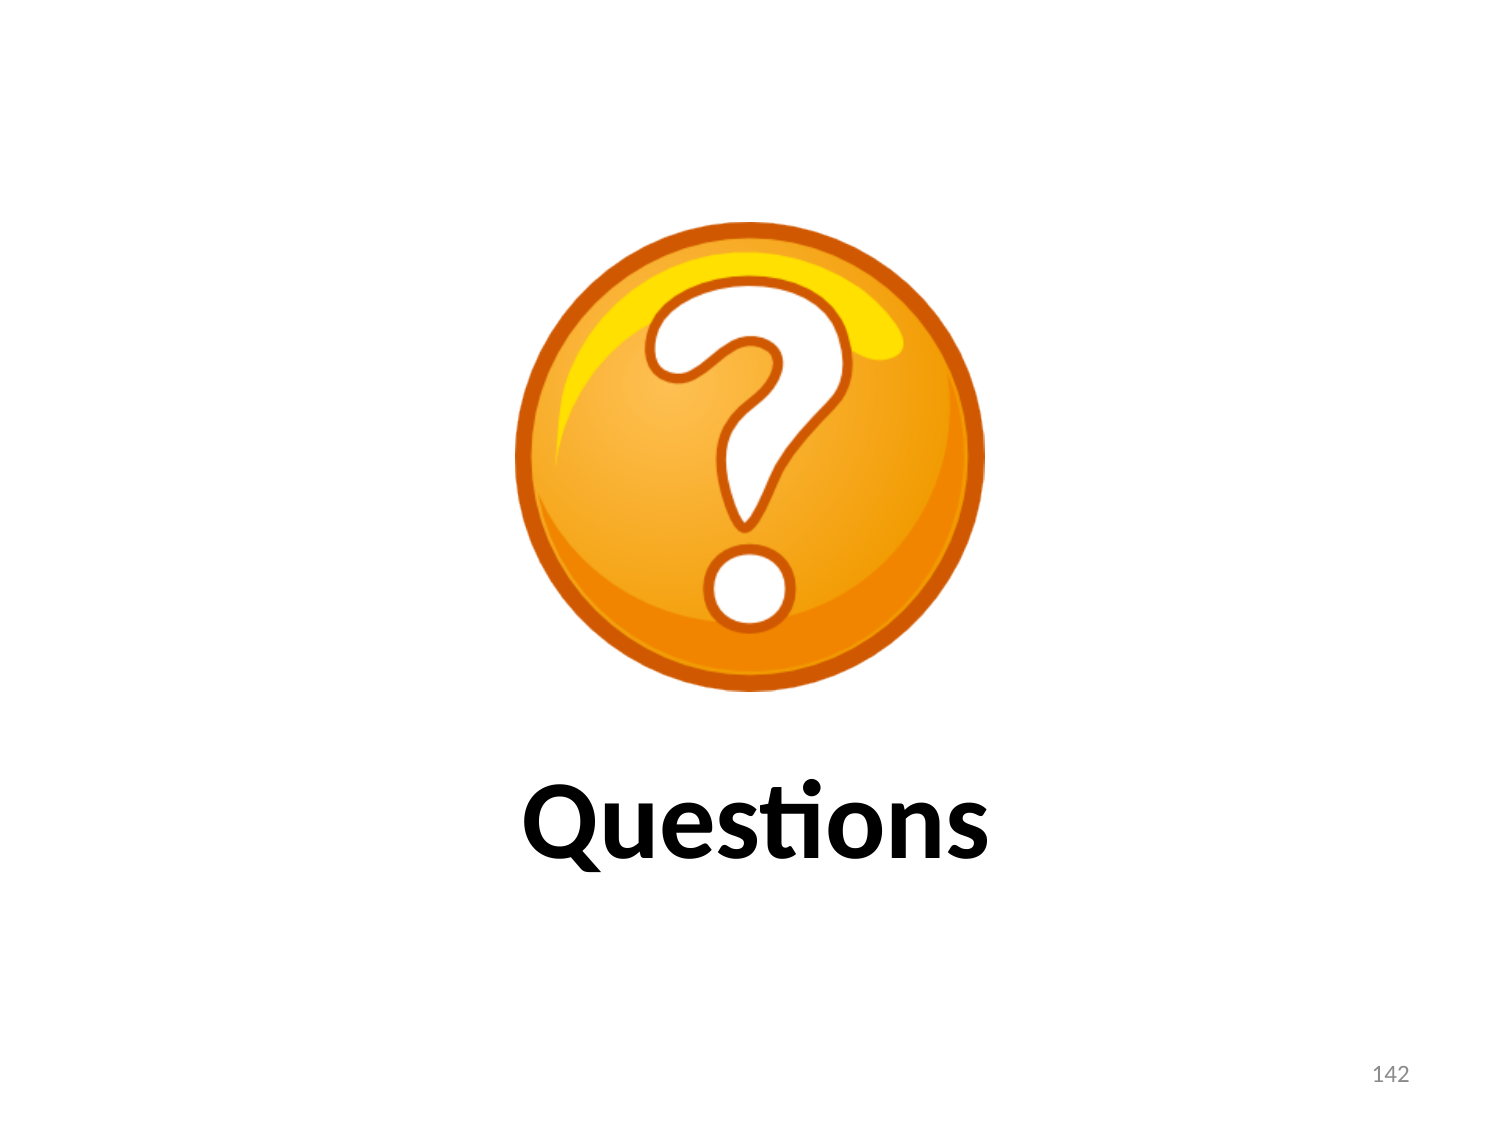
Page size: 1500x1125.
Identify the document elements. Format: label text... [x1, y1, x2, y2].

text_box Questions [507, 738, 1007, 888]
slide_number 142 [1074, 1042, 1425, 1103]
picture [515, 222, 985, 692]
